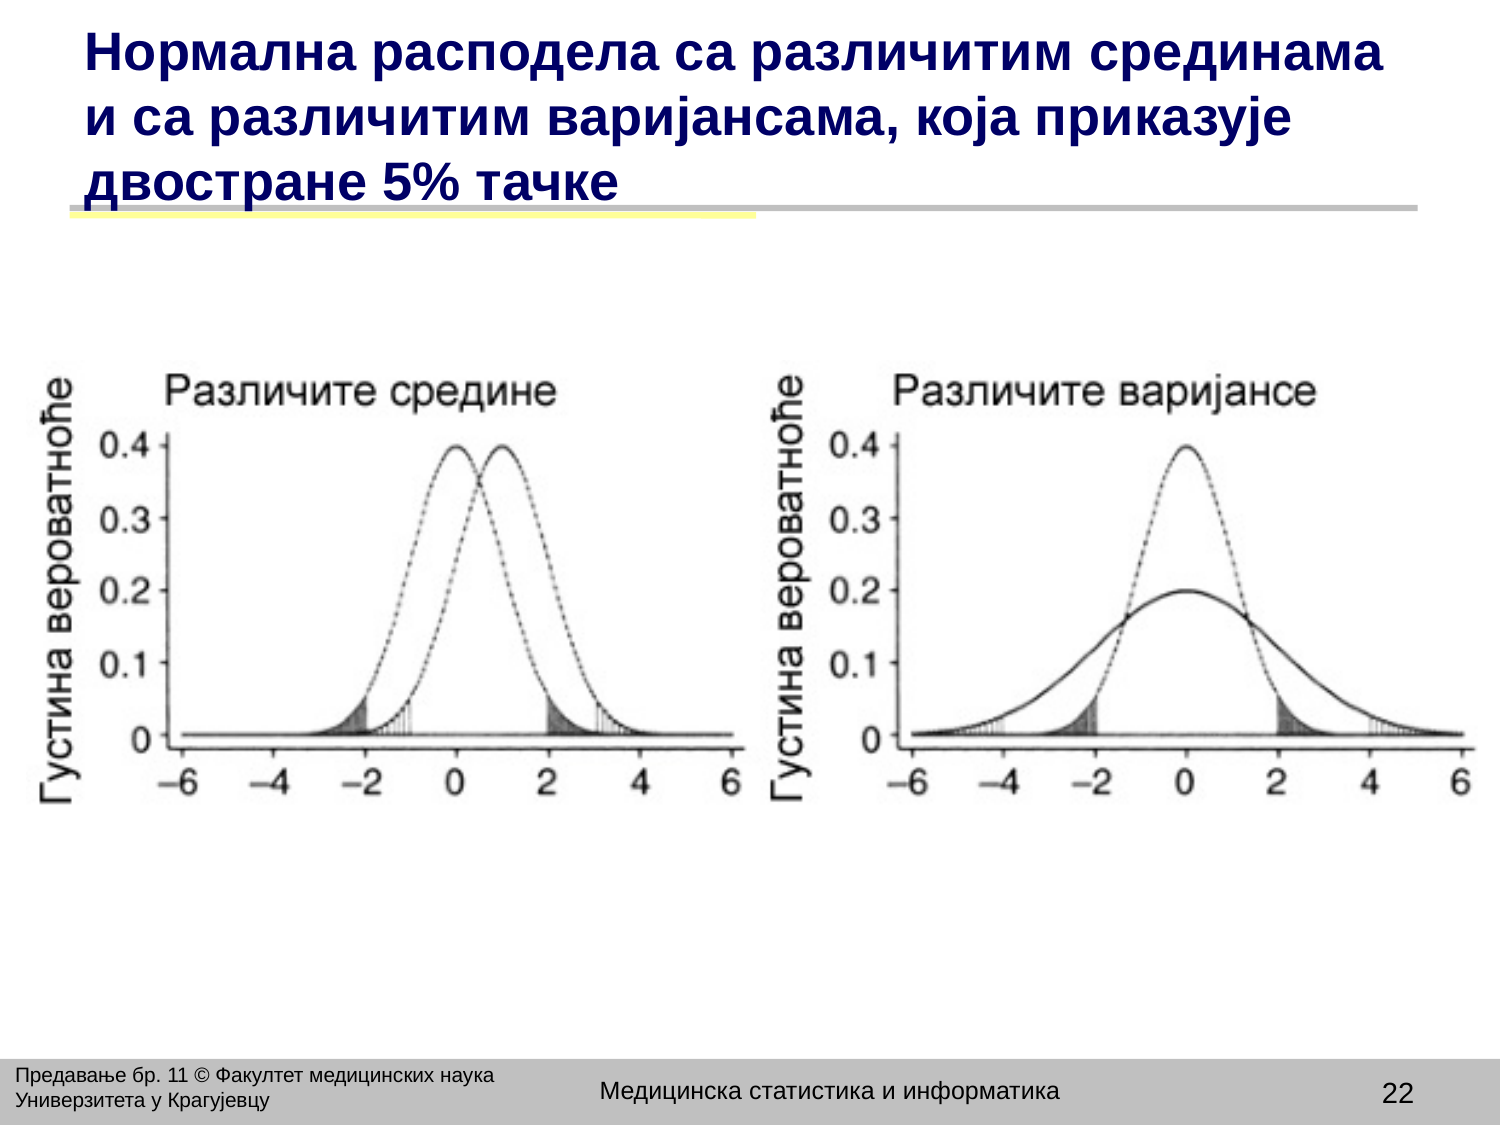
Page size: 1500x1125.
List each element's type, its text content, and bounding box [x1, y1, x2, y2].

slide_number 22 [1163, 1066, 1430, 1125]
title Нормална расподела са различитим срединама и са различитим варијансама, која приказује двостране 5% тачке [69, 19, 1426, 208]
slide_number Предавање бр. 11 © Факултет медицинских наука Универзитета у Крагујевцу [0, 1053, 612, 1108]
footer Медицинска статистика и информатика [512, 1066, 1149, 1125]
picture [25, 359, 1490, 819]
